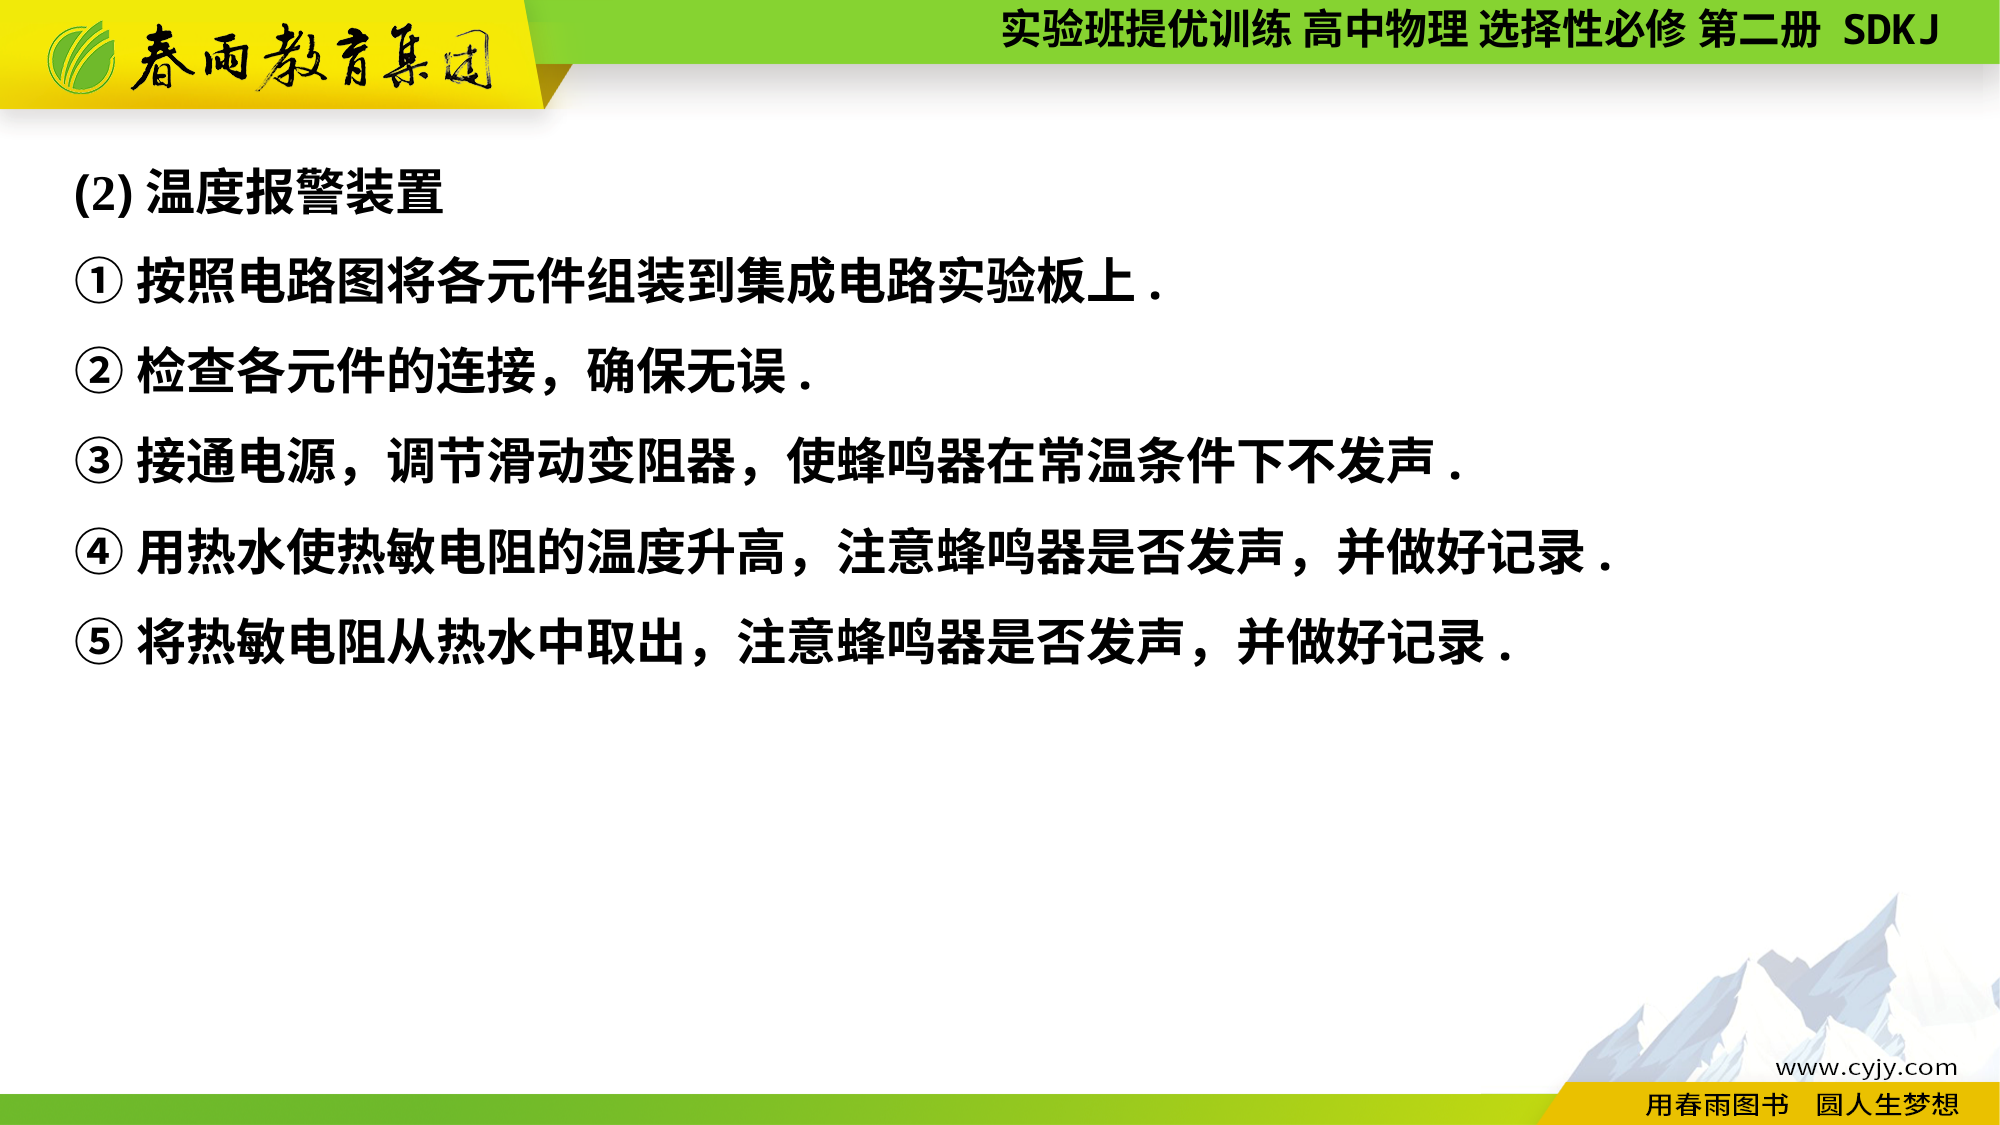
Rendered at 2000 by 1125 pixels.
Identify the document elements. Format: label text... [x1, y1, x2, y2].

list (2)温度报警装置 ①按照电路图将各元件组装到集成电路实验板上. ②检查各元件的连接，确保无误. ③接通电源，调节滑动变阻器，使蜂鸣器在常温条件下不发声. ④用热水使热敏电阻的温度升高，注意蜂鸣器是否发声，并做好记录. ⑤将热敏电阻从热水中取出，注意蜂鸣器是否发声，并做好记录. [59, 122, 1944, 672]
picture [0, 0, 2000, 1125]
